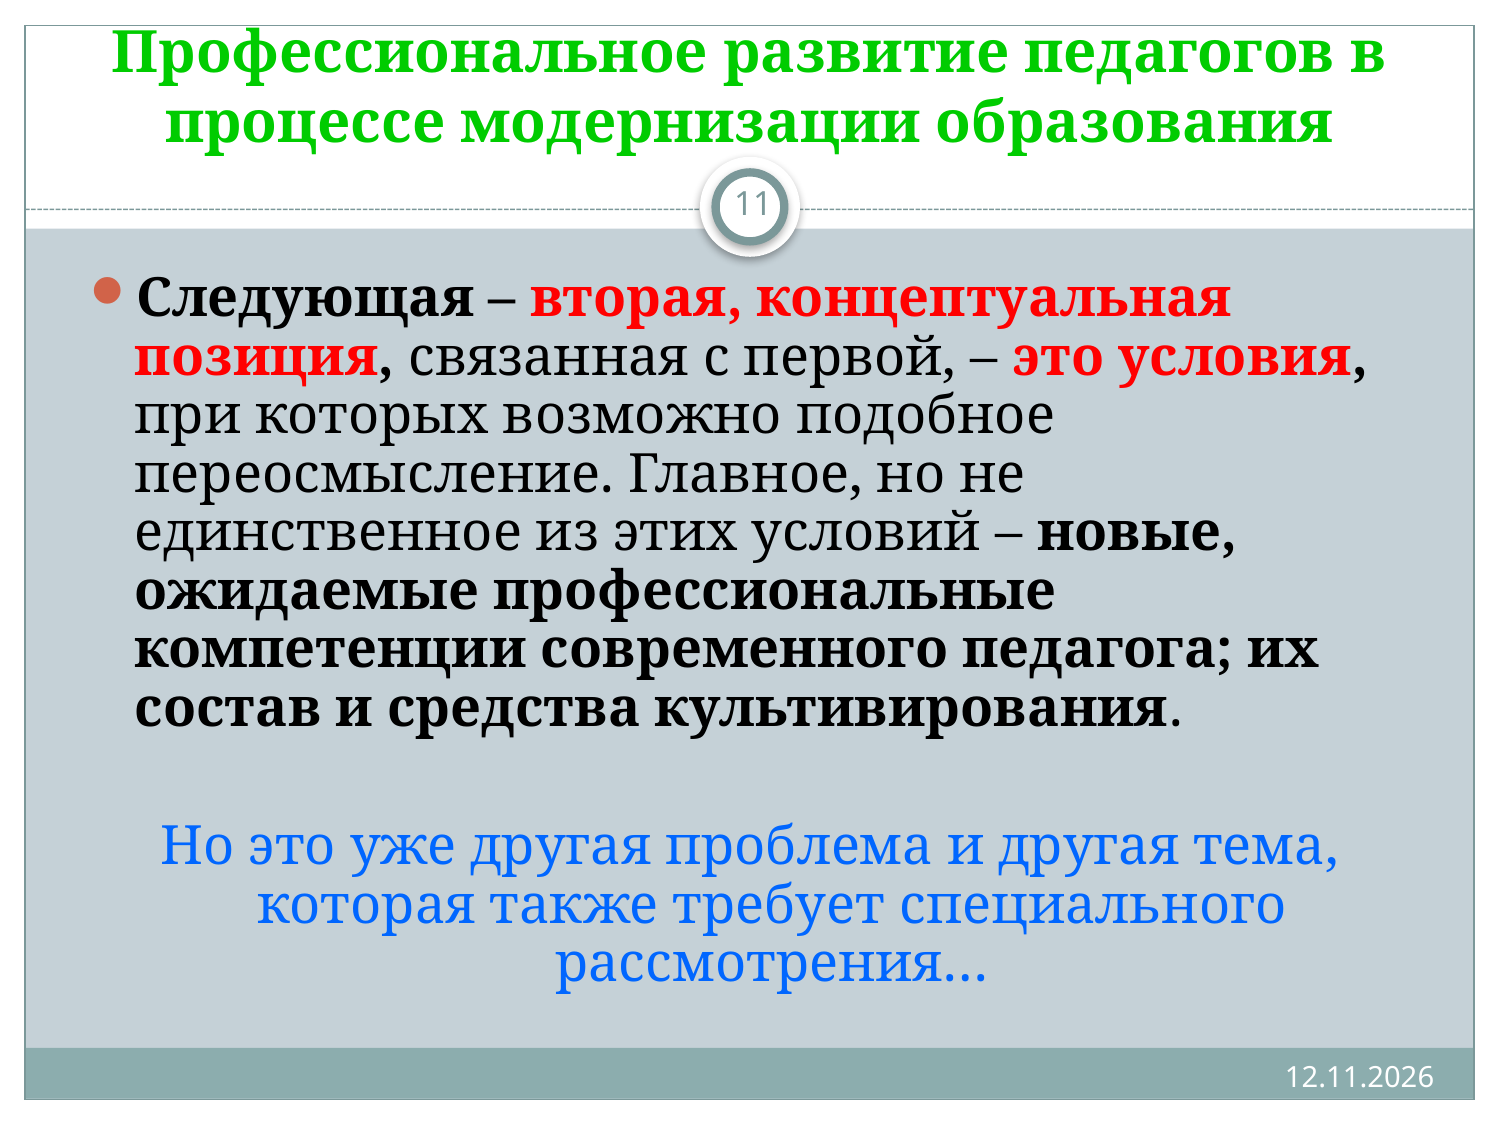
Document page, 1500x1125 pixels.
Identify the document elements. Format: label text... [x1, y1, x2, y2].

title Профессиональное развитие педагогов в процессе модернизации образования [49, 37, 1450, 162]
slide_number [950, 1050, 1450, 1111]
slide_number 11 [715, 168, 791, 241]
list Следующая – вторая, концептуальная позиция, связанная с первой, – это условия, при которых возможно подобное переосмысление. Главное, но не единственное из этих условий – новые, ожидаемые профессиональные компетенции современного педагога; их состав и средства культивирования. Но это уже другая проблема и другая тема, которая также требует специального рассмотрения… [75, 262, 1425, 1071]
